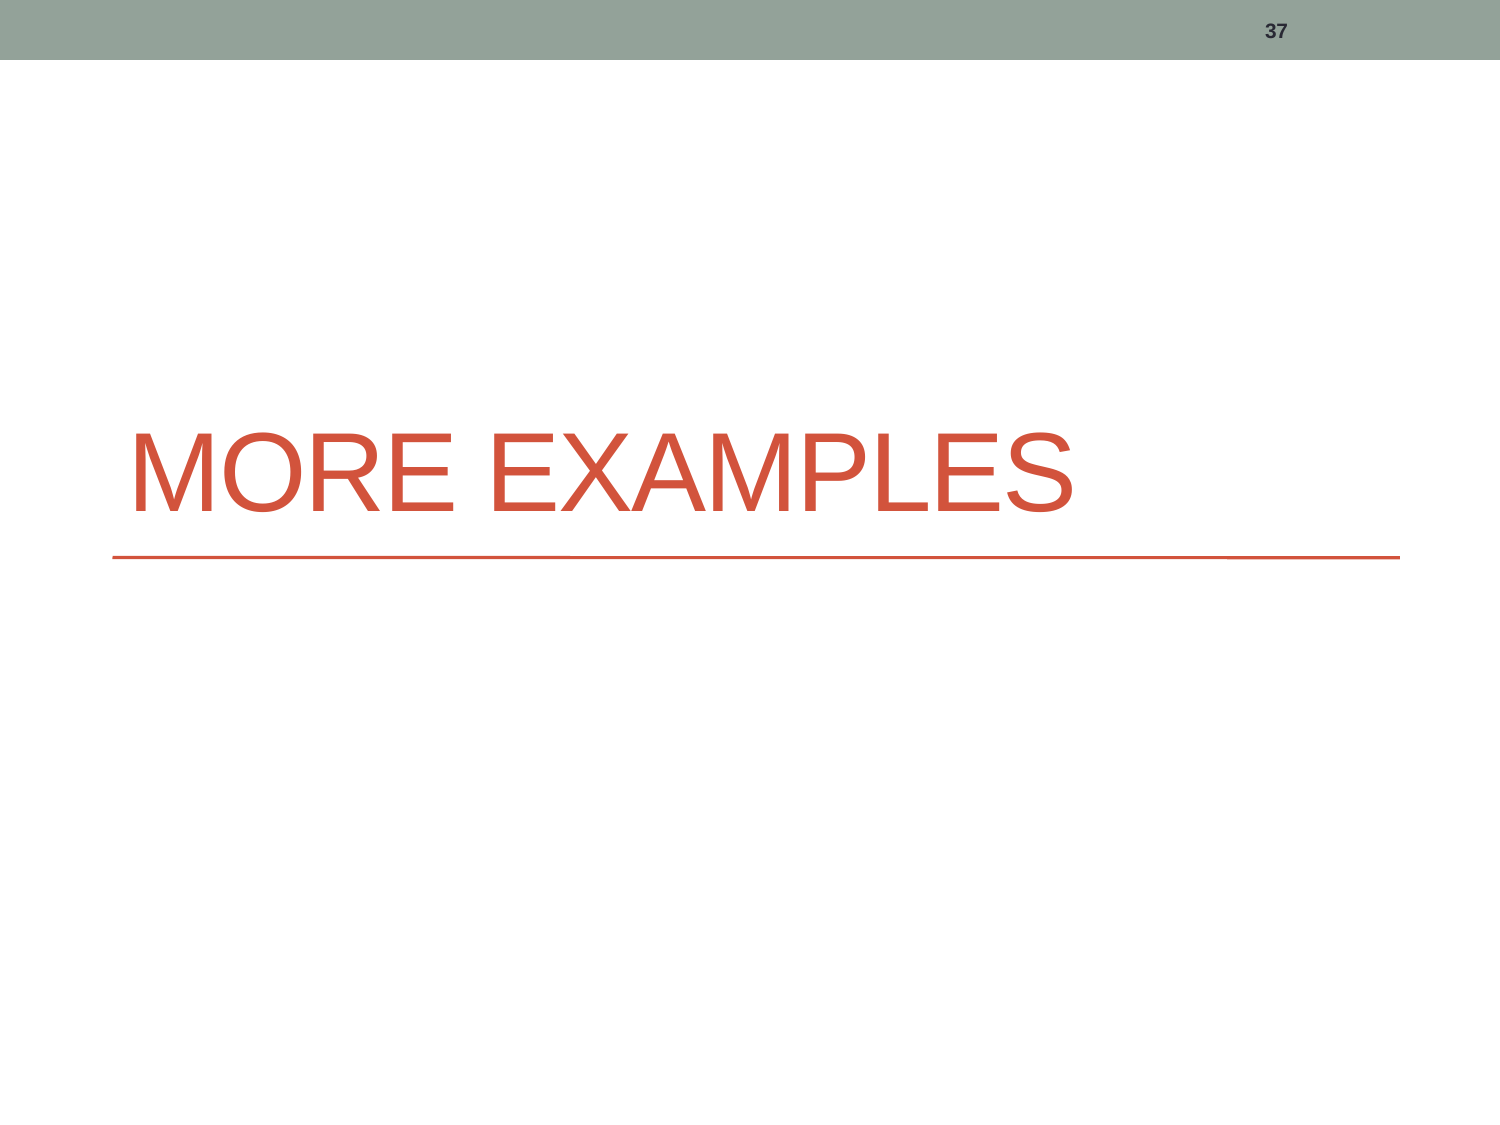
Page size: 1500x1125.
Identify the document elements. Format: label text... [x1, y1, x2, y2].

slide_number 37 [1250, 3, 1425, 57]
text_box [449, 338, 1050, 787]
title More examples [112, 456, 449, 542]
text_box [25, 7, 626, 456]
title More examples [626, 224, 1400, 542]
